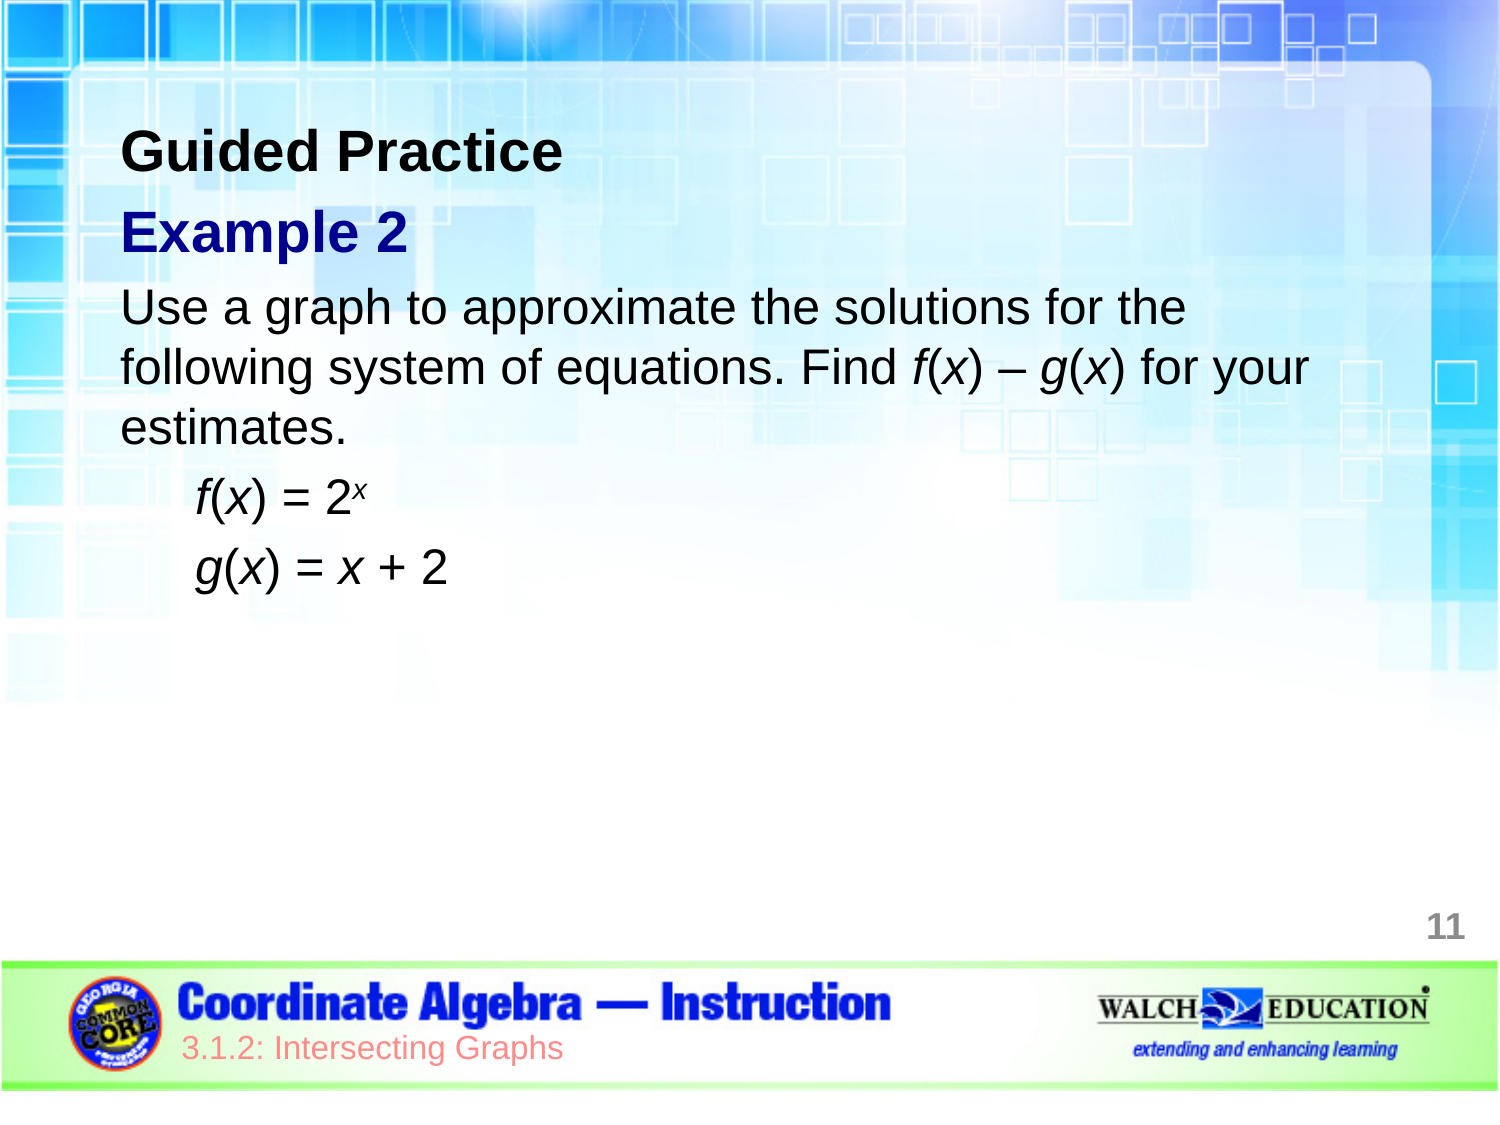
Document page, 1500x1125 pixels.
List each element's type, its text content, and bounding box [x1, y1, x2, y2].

picture [1, 0, 1500, 1091]
footer 3.1.2: Intersecting Graphs [166, 1024, 1080, 1069]
slide_number 11 [1361, 901, 1481, 949]
subtitle Guided Practice Example 2 Use a graph to approximate the solutions for the following system of equations. Find f(x) – g(x) for your estimates. f(x) = 2x g(x) = x + 2 [105, 105, 1385, 925]
